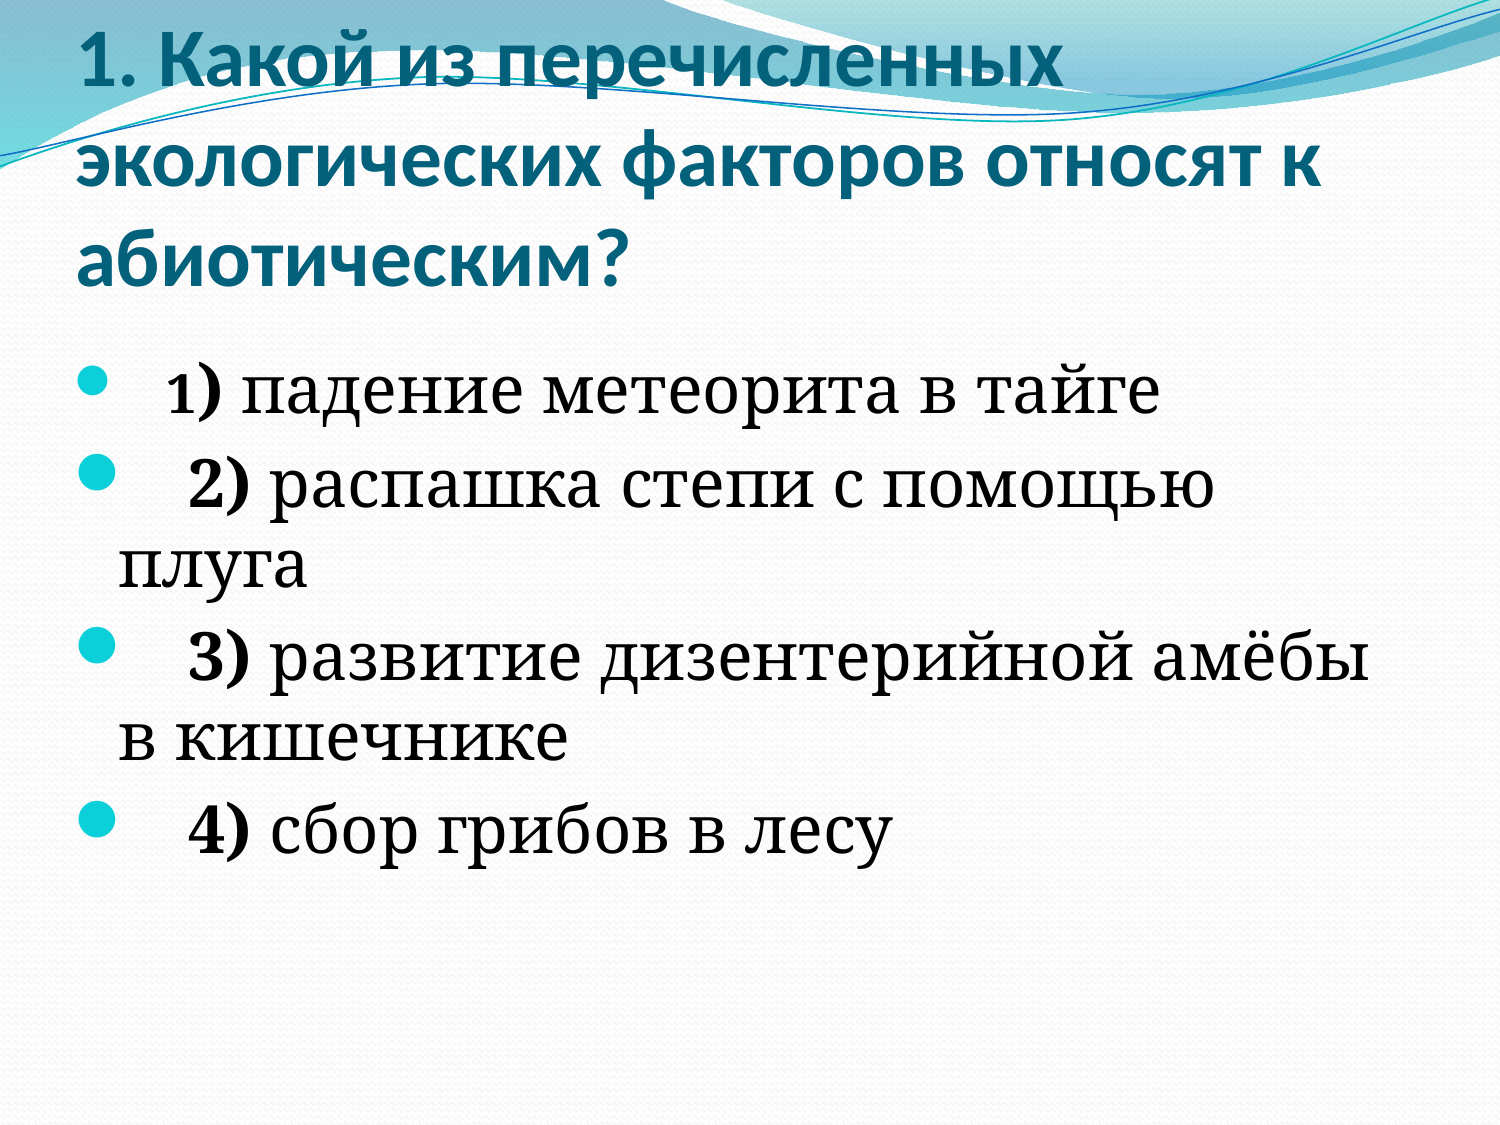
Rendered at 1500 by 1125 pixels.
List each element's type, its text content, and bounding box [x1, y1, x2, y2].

title 1. Какой из перечисленных экологических факторов относят к абиотическим? [75, 115, 1425, 303]
list 1) падение метеорита в тайге 2) распашка степи с помощью плуга 3) развитие дизентерийной амёбы в кишечнике 4) сбор грибов в лесу [58, 339, 1409, 1125]
